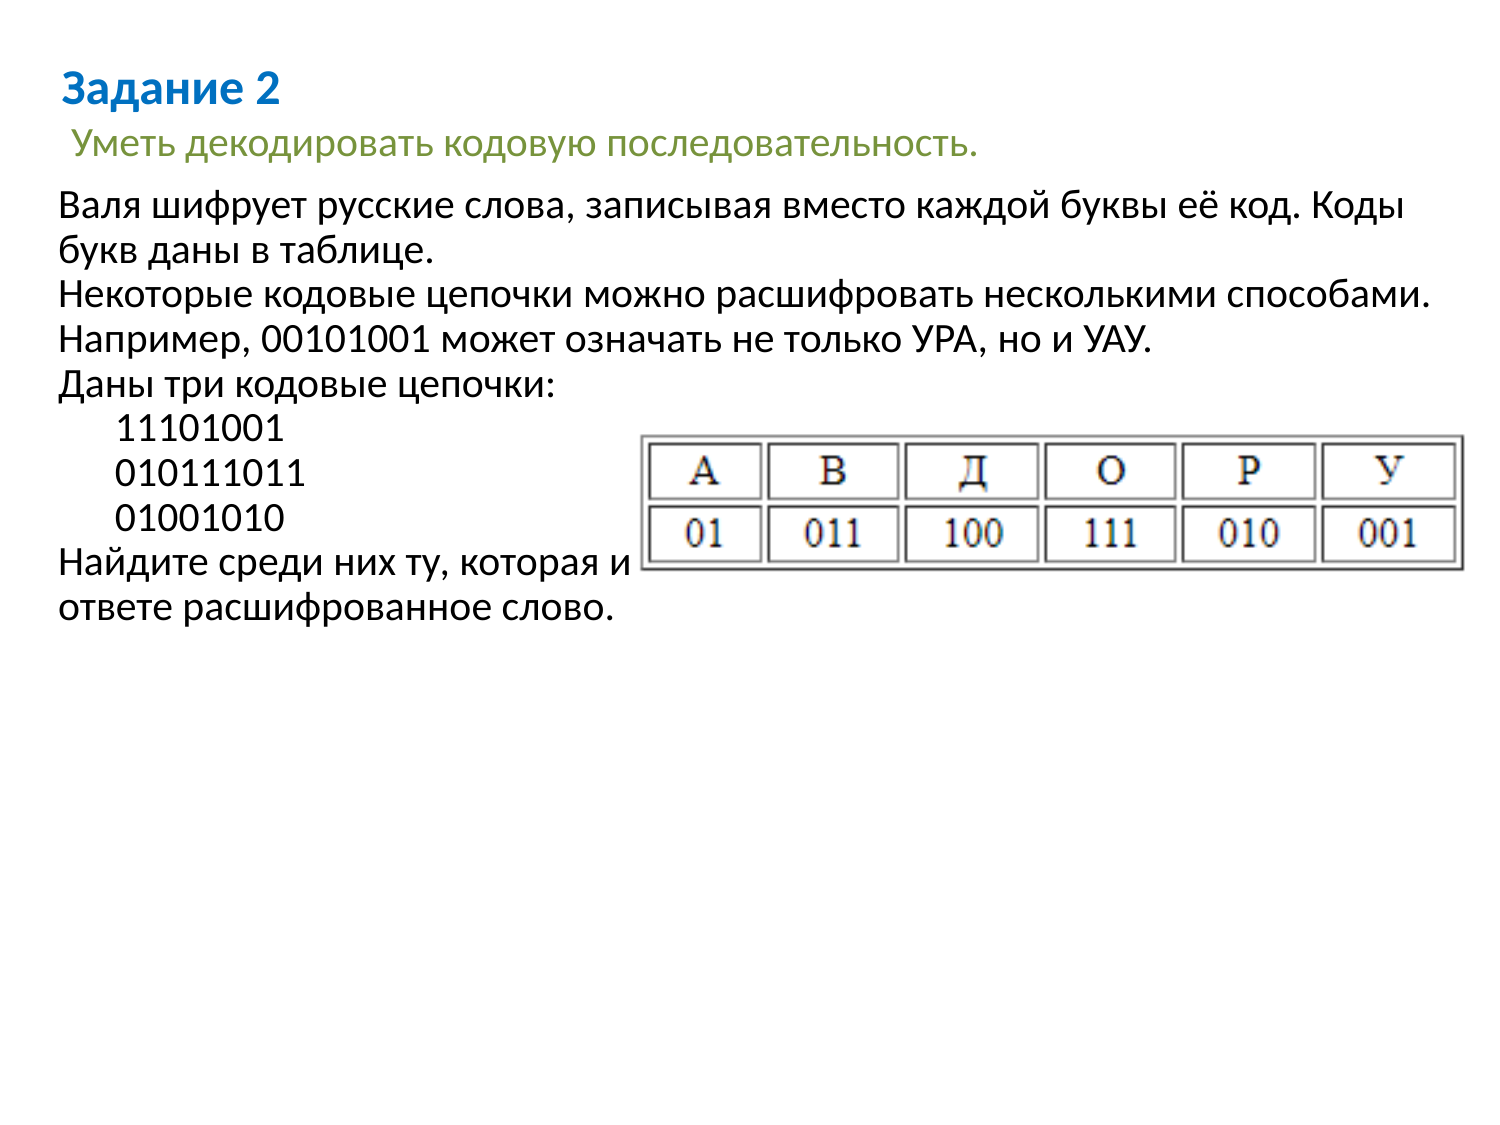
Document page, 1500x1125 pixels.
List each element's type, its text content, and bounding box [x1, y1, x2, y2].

text_box Задание 2 Уметь декодировать кодовую последовательность. [46, 46, 1442, 172]
picture [631, 420, 1488, 587]
table_header Валя шифрует русские слова, записывая вместо каждой буквы её код. Коды букв даны в таблице. Некоторые кодовые цепочки можно расшифровать несколькими способами. Например, 00101001 может означать не только УРА, но и УАУ. Даны три кодовые цепочки: 11101001 010111011 01001010 Найдите среди них ту, которая имеет только одну расшифровку, и запишите в ответе расшифрованное слово. [48, 185, 1458, 719]
